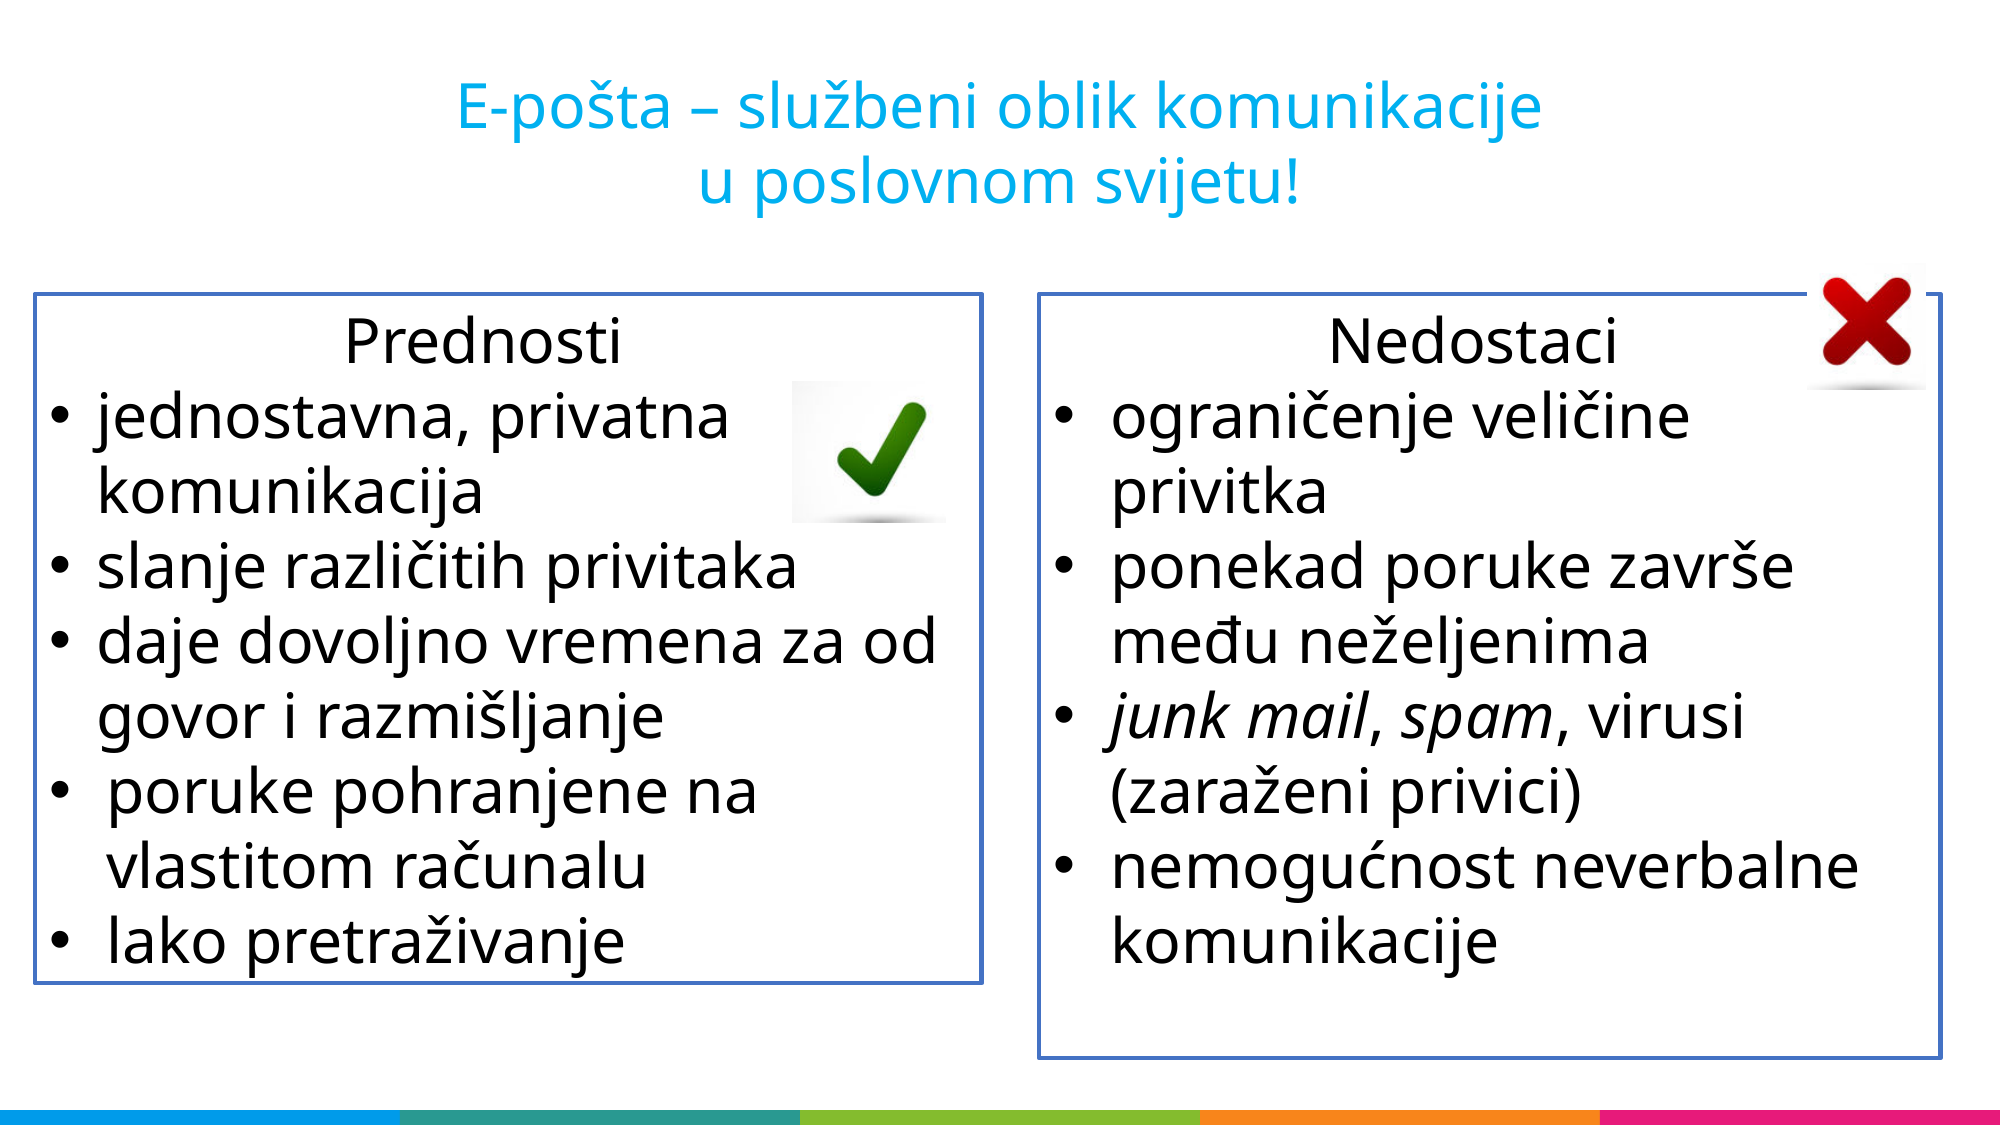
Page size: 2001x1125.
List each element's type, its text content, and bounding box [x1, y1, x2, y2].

picture [1807, 263, 1926, 390]
text_box E-pošta – službeni oblik komunikacije u poslovnom svijetu! [74, 58, 1926, 234]
picture [792, 380, 947, 523]
text_box Prednosti jednostavna, privatna komunikacija slanje različitih privitaka daje dovoljno vremena za odgovor i razmišljanje poruke pohranjene na vlastitom računalu lako pretraživanje [33, 292, 984, 985]
text_box Nedostaci ograničenje veličine privitka ponekad poruke završe među neželjenima junk mail, spam, virusi (zaraženi privici) nemogućnost neverbalne komunikacije [1037, 292, 1942, 1060]
